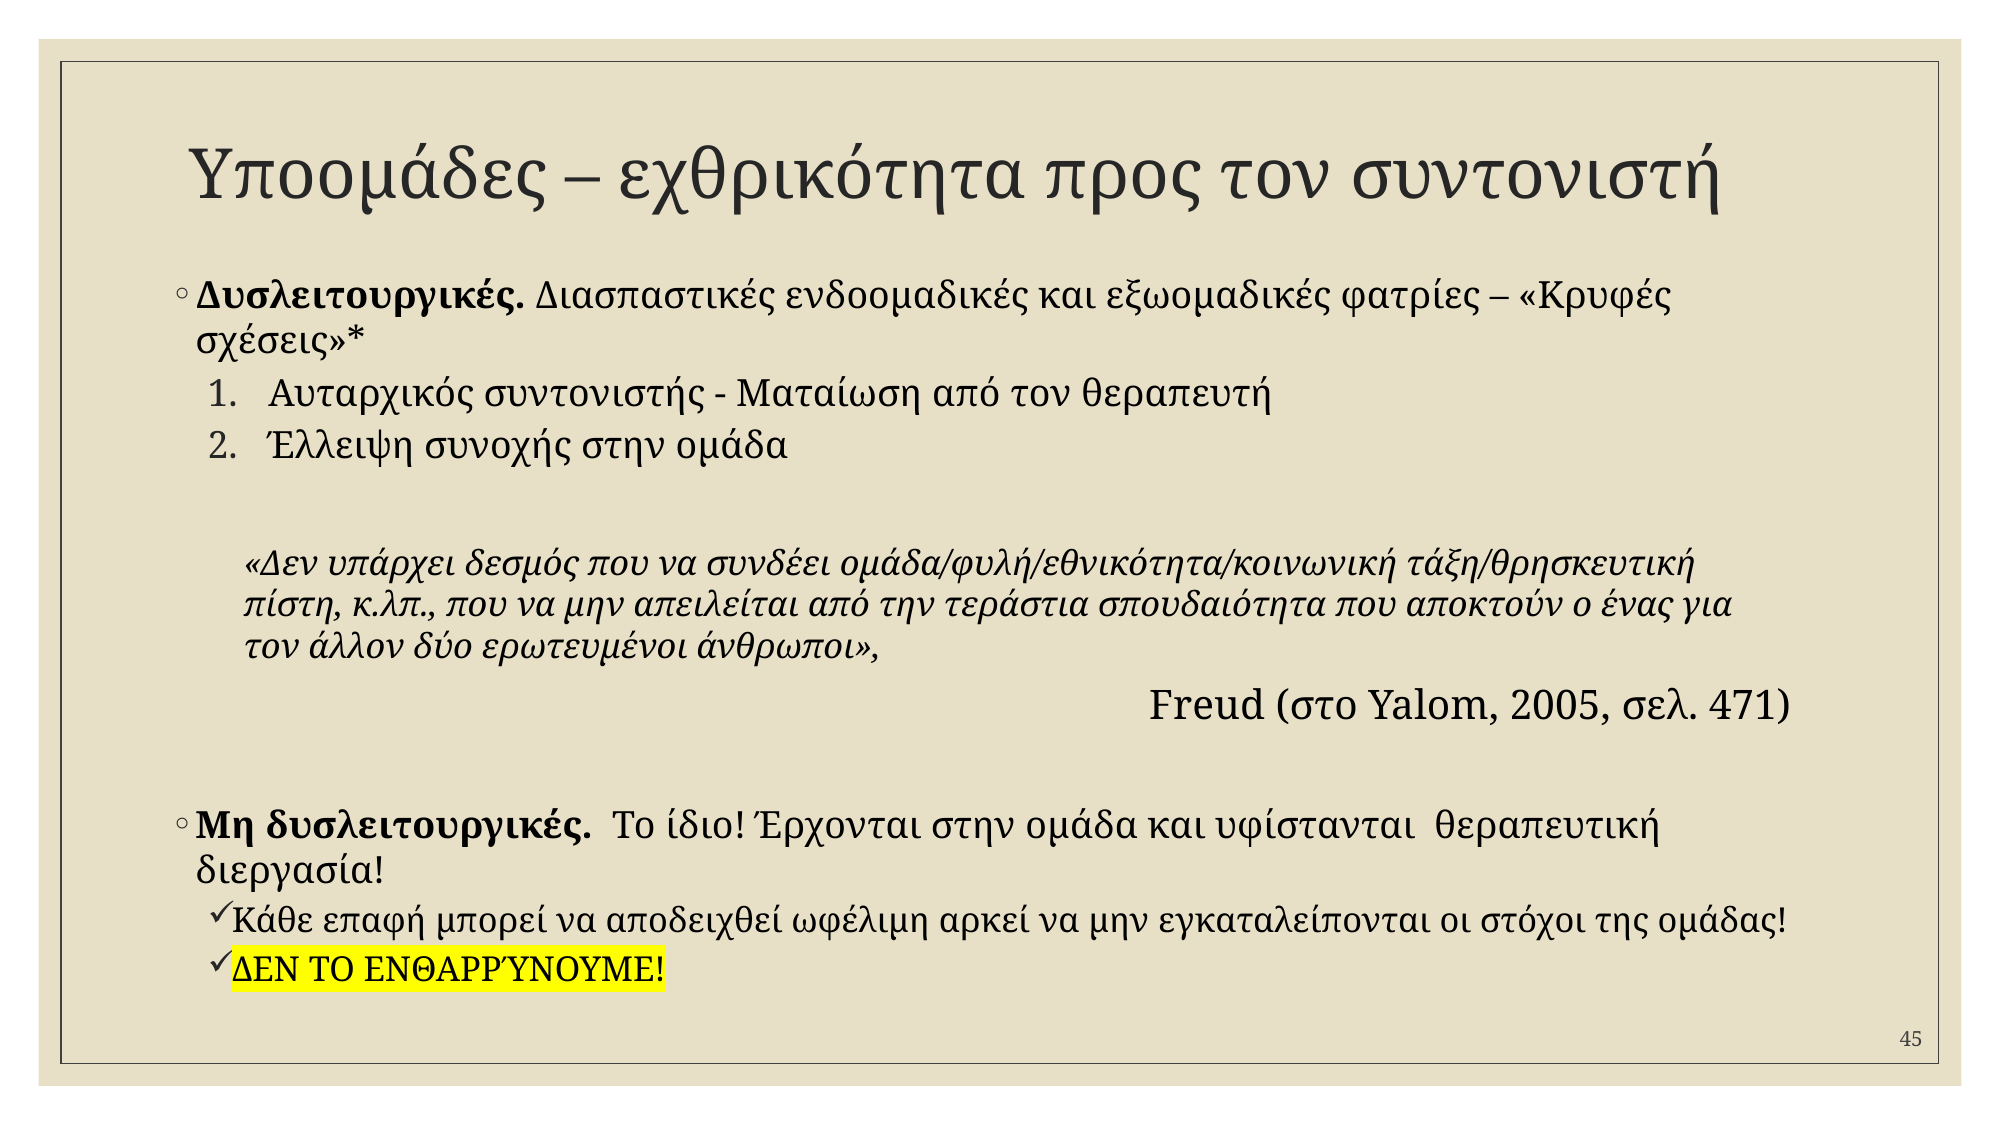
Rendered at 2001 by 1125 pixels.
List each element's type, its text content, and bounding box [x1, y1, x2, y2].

slide_number 45 [1697, 1019, 1938, 1062]
title Υποομάδες – εχθρικότητα προς τον συντονιστή [174, 105, 1825, 247]
list Δυσλειτουργικές. Διασπαστικές ενδοομαδικές και εξωομαδικές φατρίες – «Κρυφές σχέσεις»* Αυταρχικός συντονιστής - Ματαίωση από τον θεραπευτή Έλλειψη συνοχής στην ομάδα «Δεν υπάρχει δεσμός που να συνδέει ομάδα/φυλή/εθνικότητα/κοινωνική τάξη/θρησκευτική πίστη, κ.λπ., που να μην απειλείται από την τεράστια σπουδαιότητα που αποκτούν ο ένας για τον άλλον δύο ερωτευμένοι άνθρωποι», Freud (στο Yalom, 2005, σελ. 471) Μη δυσλειτουργικές. Το ίδιο! Έρχονται στην ομάδα και υφίστανται θεραπευτική διεργασία! Κάθε επαφή μπορεί να αποδειχθεί ωφέλιμη αρκεί να μην εγκαταλείπονται οι στόχοι της ομάδας! ΔΕΝ ΤΟ ΕΝΘΑΡΡΎΝΟΥΜΕ! [156, 263, 1807, 1020]
